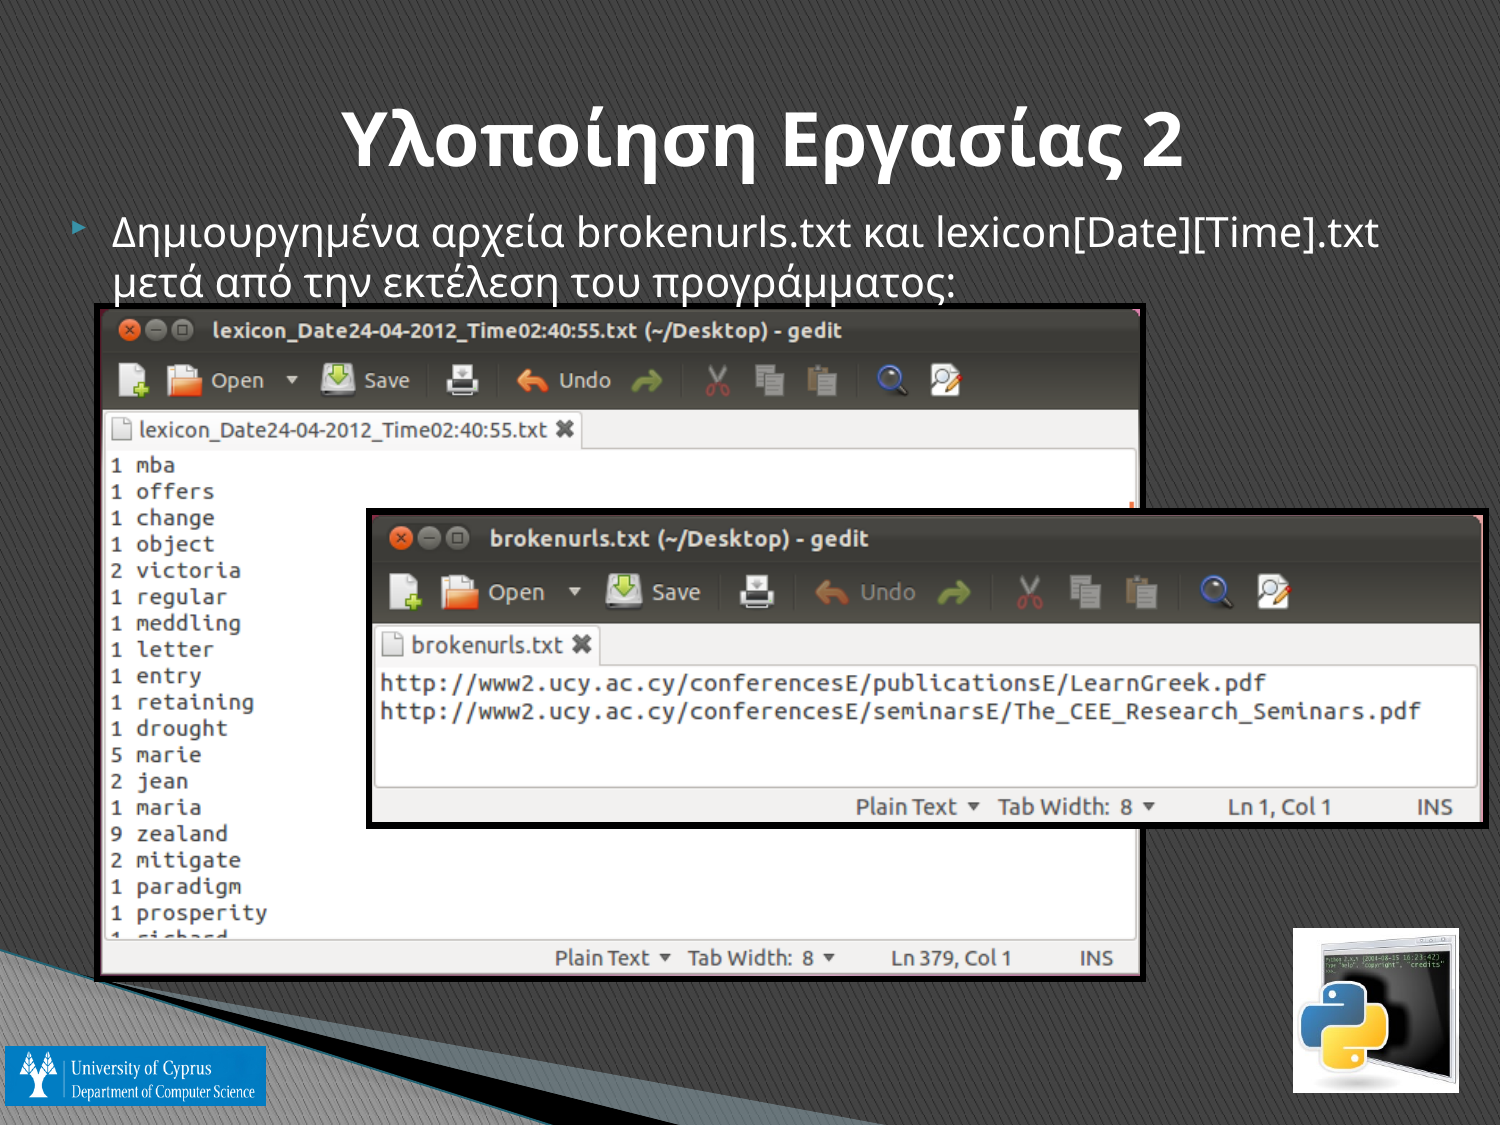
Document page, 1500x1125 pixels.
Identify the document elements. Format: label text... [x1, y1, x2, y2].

picture [100, 308, 1483, 977]
picture [5, 1046, 266, 1107]
picture [1293, 928, 1459, 1093]
title Υλοποίηση Εργασίας 2 [88, 42, 1439, 198]
text_box Δημιουργημένα αρχεία brokenurls.txt και lexicon[Date][Time].txt μετά από την εκτέλεση του προγράμματος: [36, 198, 1483, 264]
